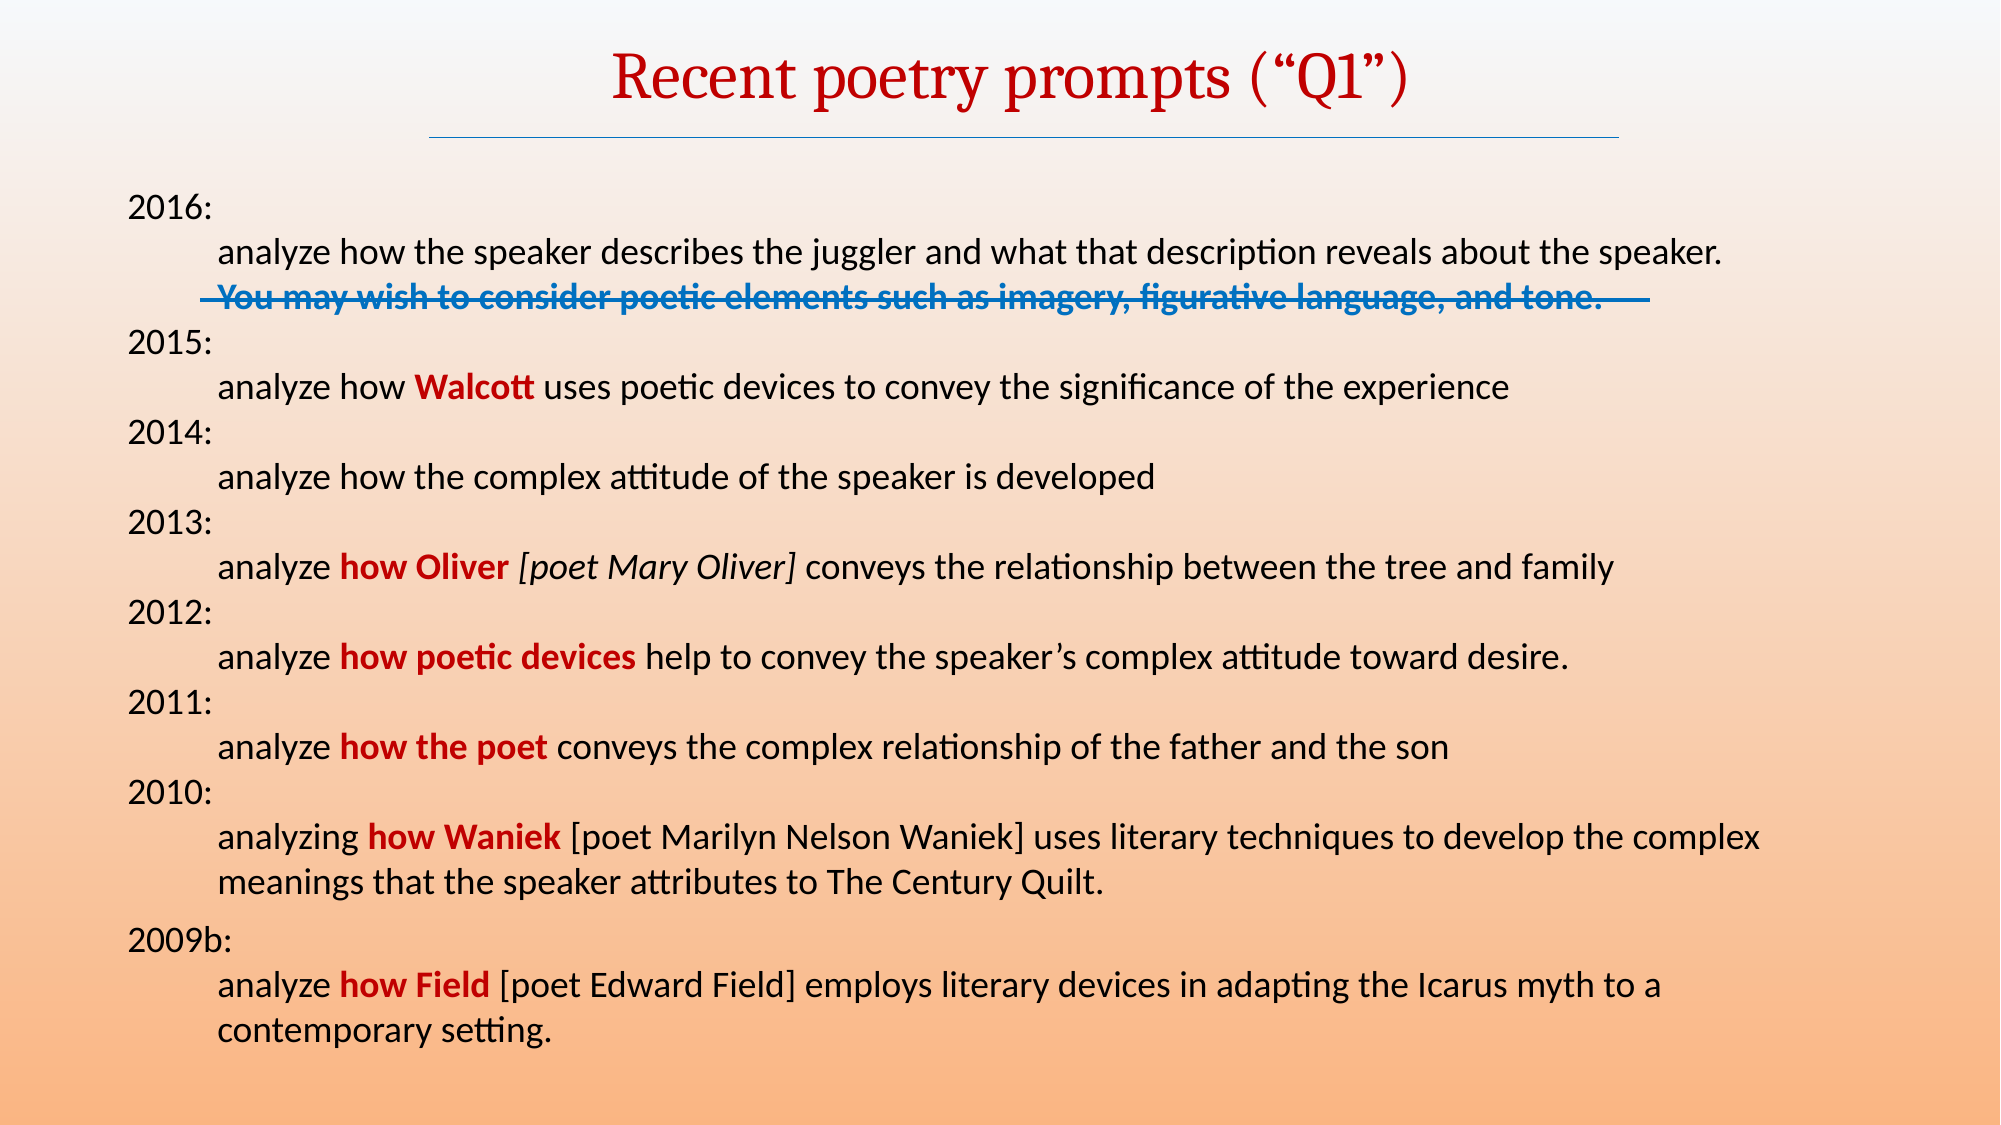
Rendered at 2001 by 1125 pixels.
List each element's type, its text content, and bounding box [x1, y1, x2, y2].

text_box Recent poetry prompts (“Q1”) [312, 24, 1713, 120]
text_box 2016: analyze how the speaker describes the juggler and what that description reveals about the speaker. You may wish to consider poetic elements such as imagery, figurative language, and tone. 2015: analyze how Walcott uses poetic devices to convey the significance of the experience 2014: analyze how the complex attitude of the speaker is developed 2013: analyze how Oliver [poet Mary Oliver] conveys the relationship between the tree and family 2012: analyze how poetic devices help to convey the speaker’s complex attitude toward desire. 2011: analyze how the poet conveys the complex relationship of the father and the son 2010: analyzing how Waniek [poet Marilyn Nelson Waniek] uses literary techniques to develop the complex meanings that the speaker attributes to The Century Quilt. 2009b: analyze how Field [poet Edward Field] employs literary devices in adapting the Icarus myth to a contemporary setting. [112, 174, 1863, 1125]
